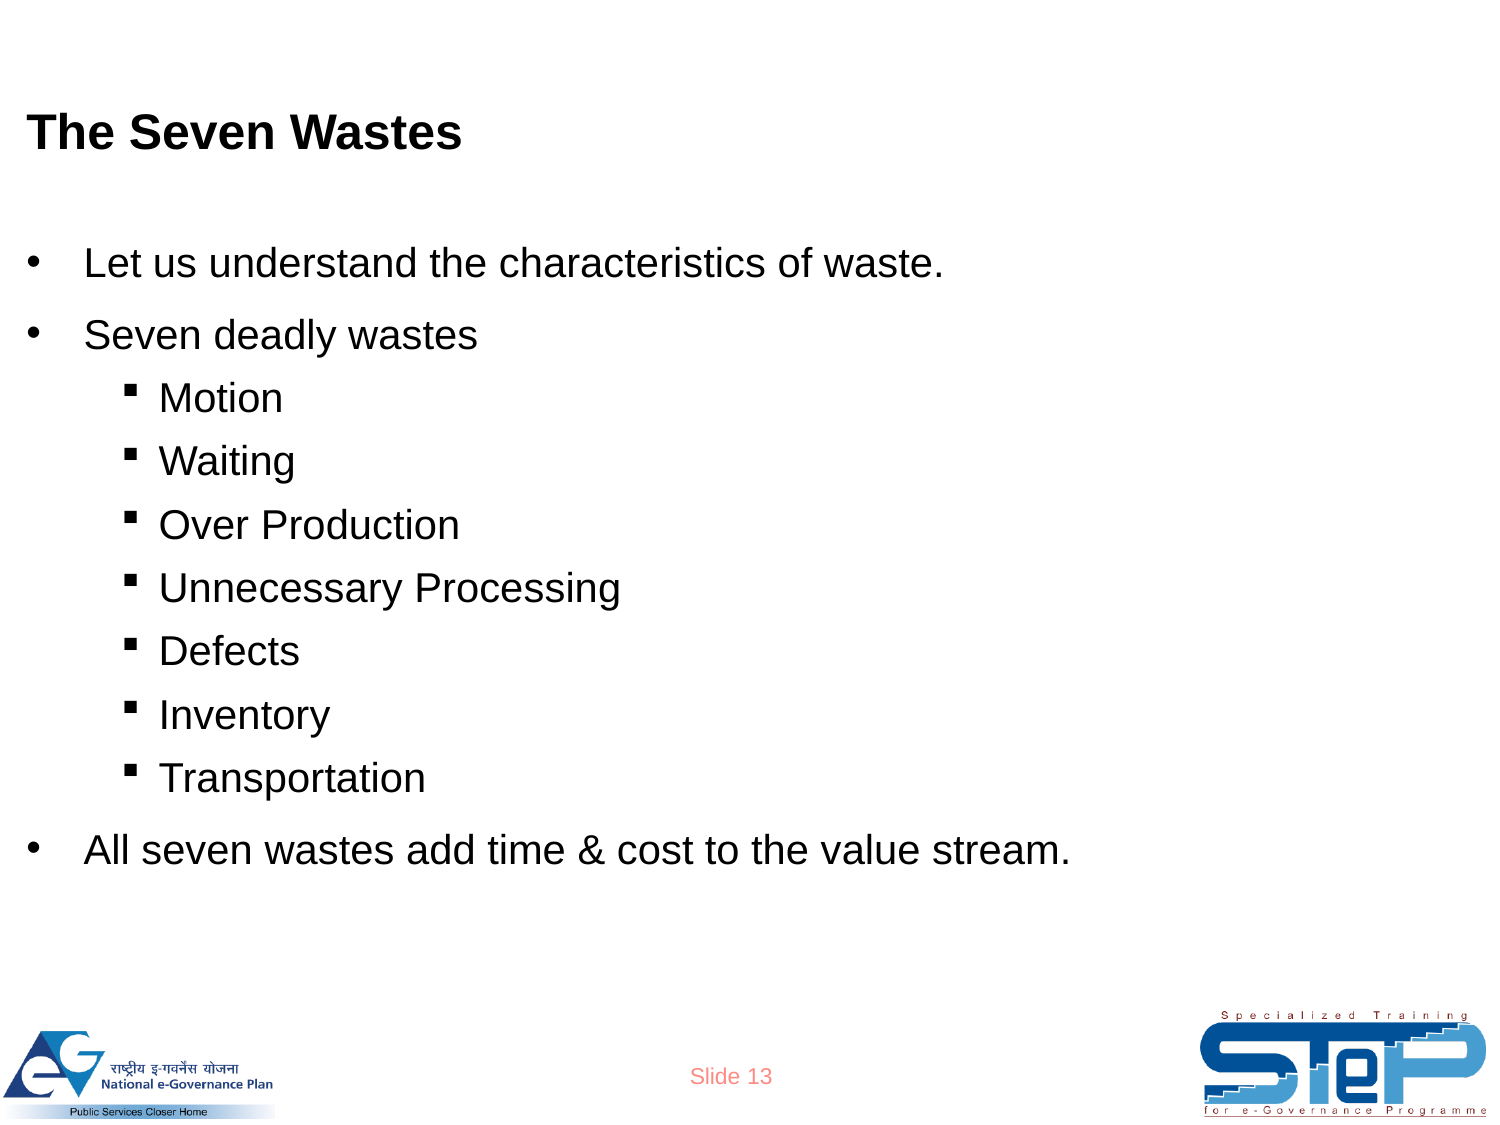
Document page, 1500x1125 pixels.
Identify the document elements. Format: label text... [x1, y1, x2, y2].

title The Seven Wastes [26, 99, 1472, 224]
list Let us understand the characteristics of waste. Seven deadly wastes Motion Waiting Over Production Unnecessary Processing Defects Inventory Transportation All seven wastes add time & cost to the value stream. [26, 230, 1474, 943]
picture [1200, 1011, 1486, 1117]
picture [2, 1031, 275, 1119]
